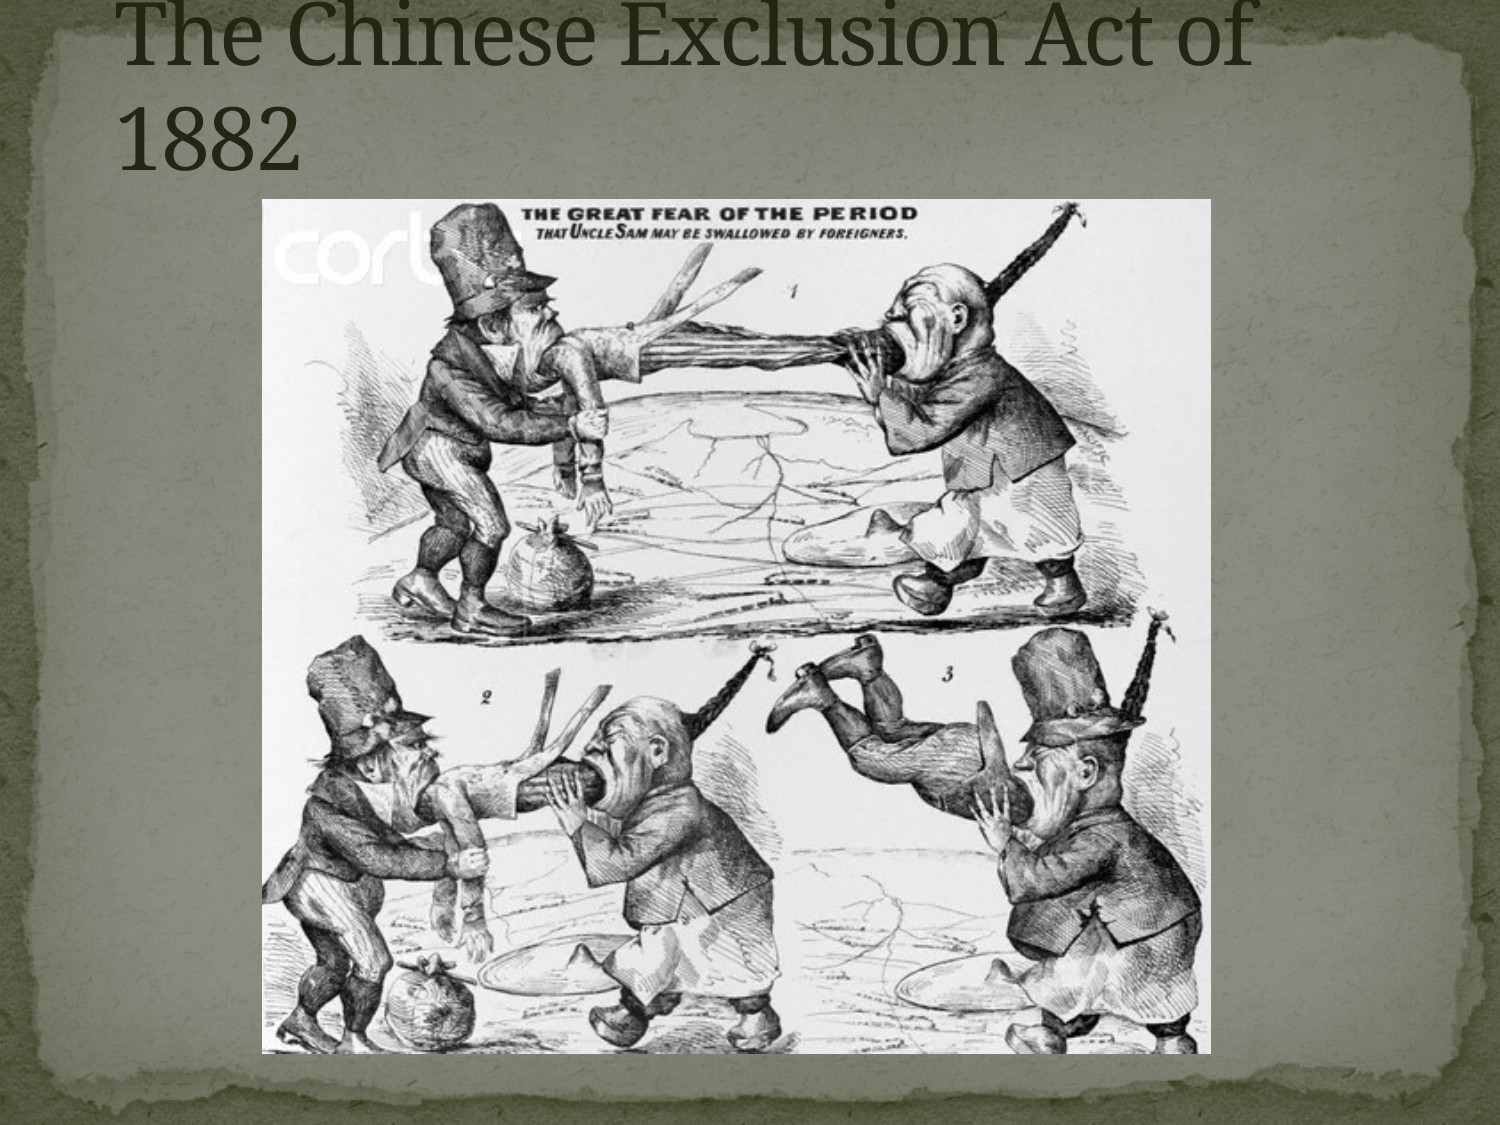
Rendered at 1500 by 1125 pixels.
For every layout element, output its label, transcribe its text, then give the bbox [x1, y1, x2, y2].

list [265, 202, 1209, 1053]
title The Chinese Exclusion Act of 1882 [99, 0, 1450, 196]
